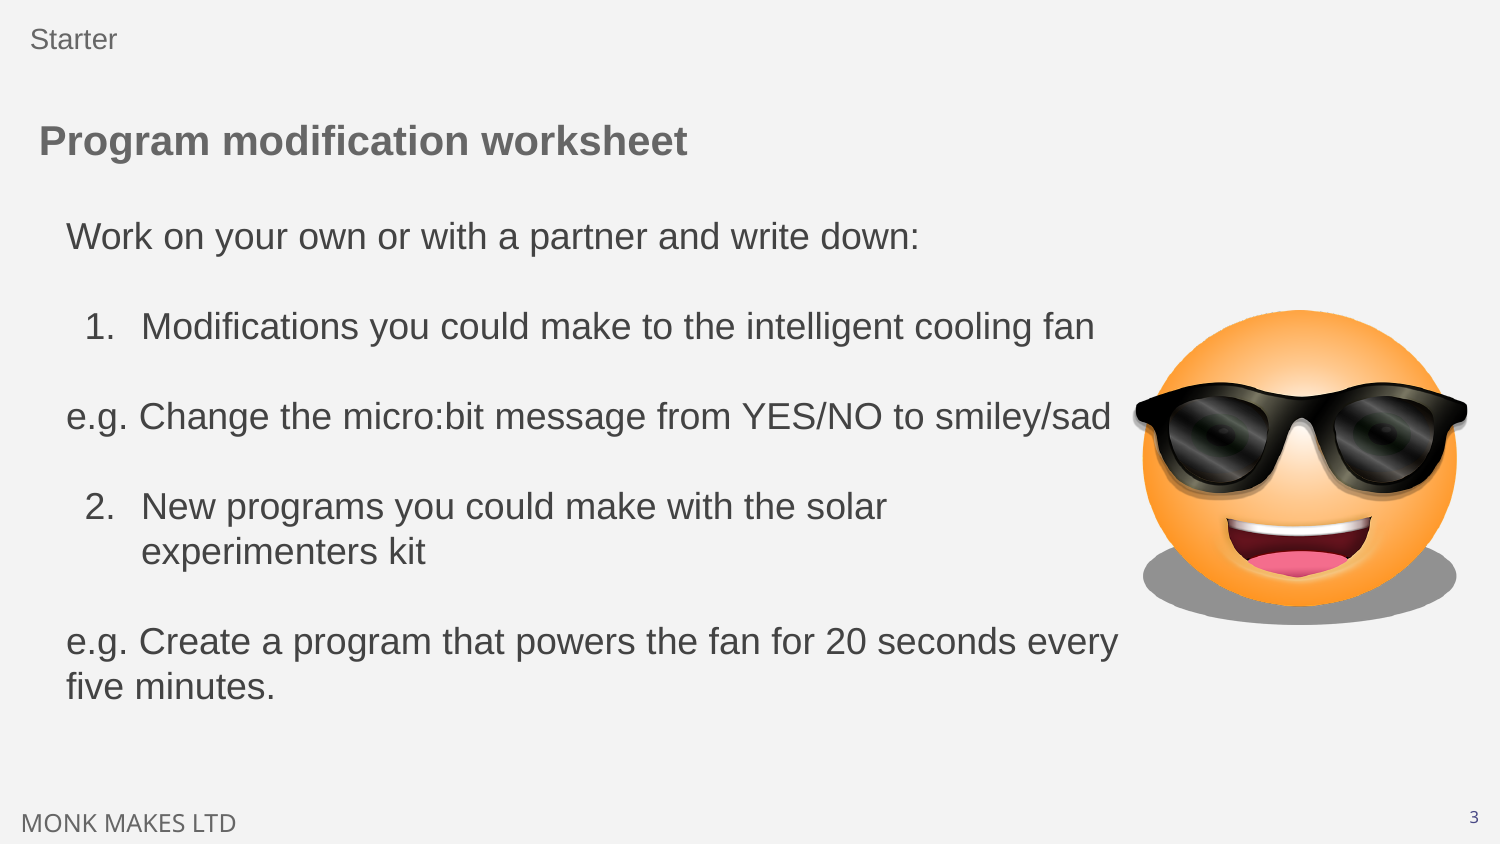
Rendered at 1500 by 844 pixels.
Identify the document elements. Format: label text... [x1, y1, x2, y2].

title Program modification worksheet [23, 81, 1422, 198]
subtitle Starter [14, 0, 1500, 52]
text_box Work on your own or with a partner and write down: Modifications you could make to the intelligent cooling fan e.g. Change the micro:bit message from YES/NO to smiley/sad New programs you could make with the solar experimenters kit e.g. Create a program that powers the fan for 20 seconds every five minutes. [50, 197, 1149, 778]
slide_number ‹#› [1448, 792, 1500, 844]
picture [1131, 310, 1469, 626]
